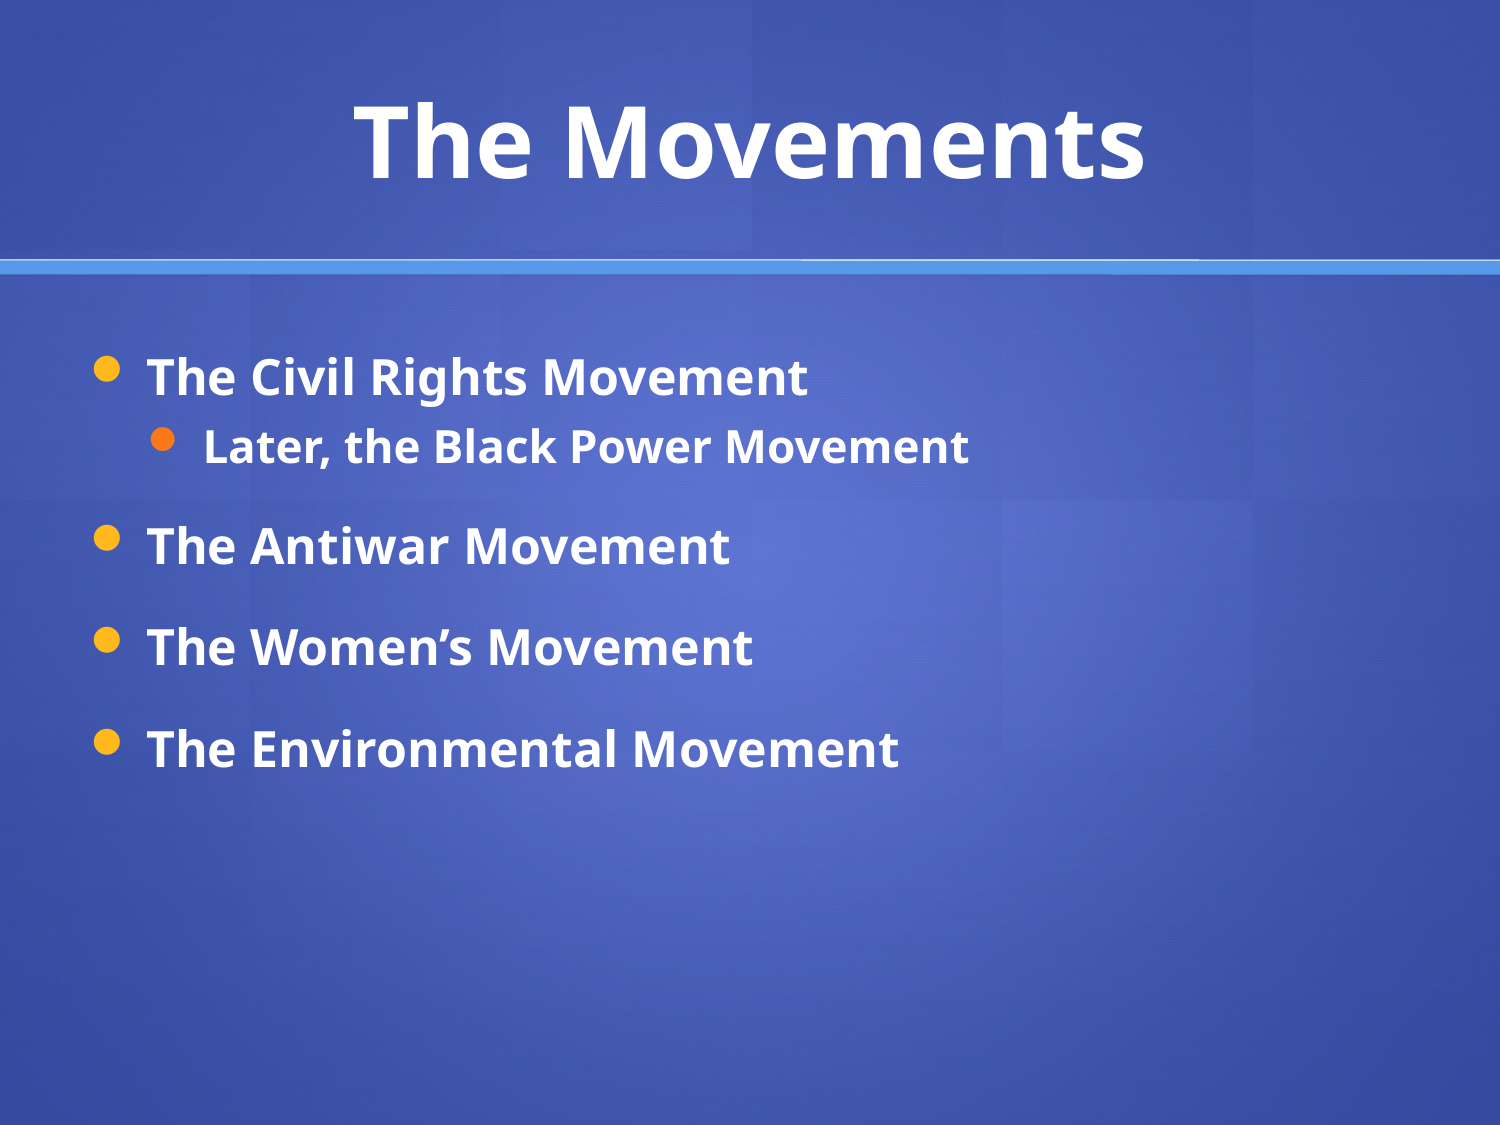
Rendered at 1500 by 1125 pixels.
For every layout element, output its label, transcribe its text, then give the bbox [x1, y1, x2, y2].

list The Civil Rights Movement Later, the Black Power Movement The Antiwar Movement The Women’s Movement The Environmental Movement [75, 337, 1425, 988]
title The Movements [75, 45, 1425, 233]
